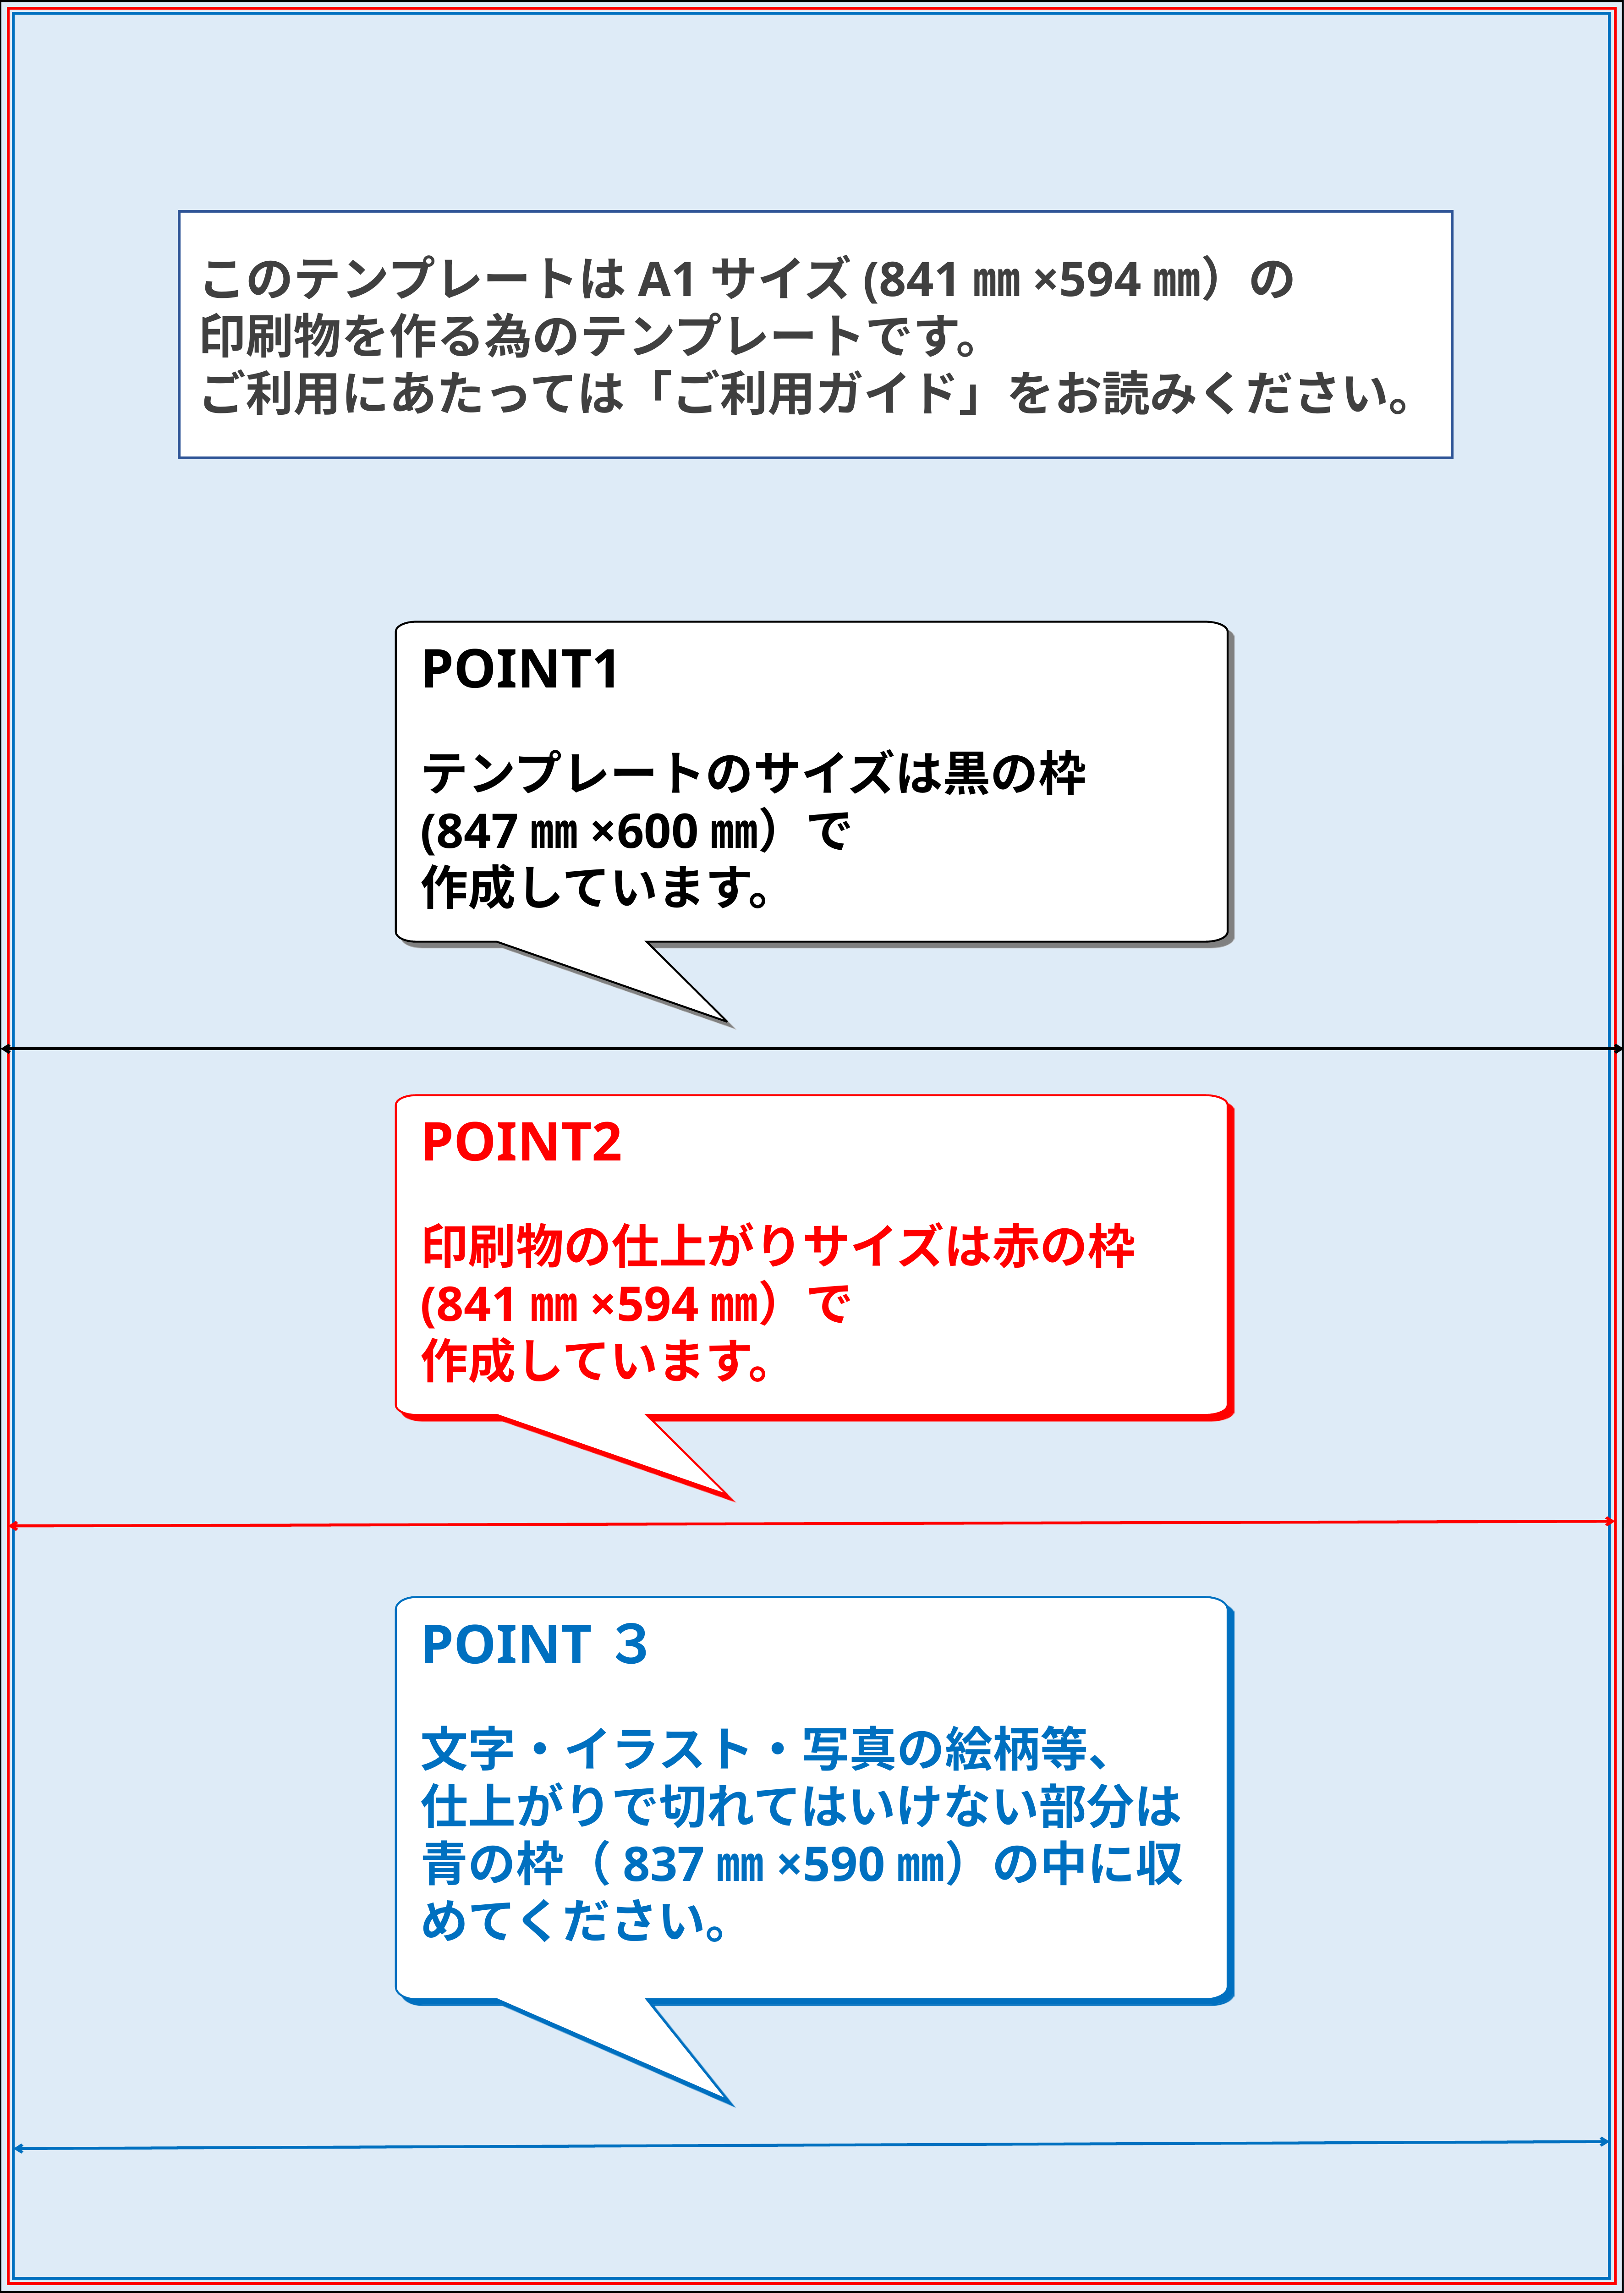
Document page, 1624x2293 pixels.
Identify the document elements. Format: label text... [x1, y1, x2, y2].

text_box このテンプレートはA1サイズ(841㎜×594㎜）の 印刷物を作る為のテンプレートです。 ご利用にあたっては「ご利用ガイド」をお読みください。 [179, 211, 1453, 458]
text_box [0, 0, 1624, 2293]
text_box [8, 1050, 1616, 2284]
text_box POINT３ 文字・イラスト・写真の絵柄等、 仕上がりで切れてはいけない部分は 青の枠（837㎜×590㎜）の中に収めてください。 [395, 1597, 1228, 2100]
text_box [13, 1050, 1610, 1521]
text_box [13, 13, 1610, 1047]
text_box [13, 2141, 1610, 2149]
text_box POINT2 印刷物の仕上がりサイズは赤の枠(841㎜×594㎜）で 作成しています。 [395, 1095, 1228, 1495]
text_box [8, 1521, 1615, 1526]
text_box POINT1 テンプレートのサイズは黒の枠 (847㎜×600㎜）で 作成しています。 [395, 621, 1228, 1022]
text_box [8, 8, 1616, 1047]
text_box [13, 1526, 1610, 2279]
